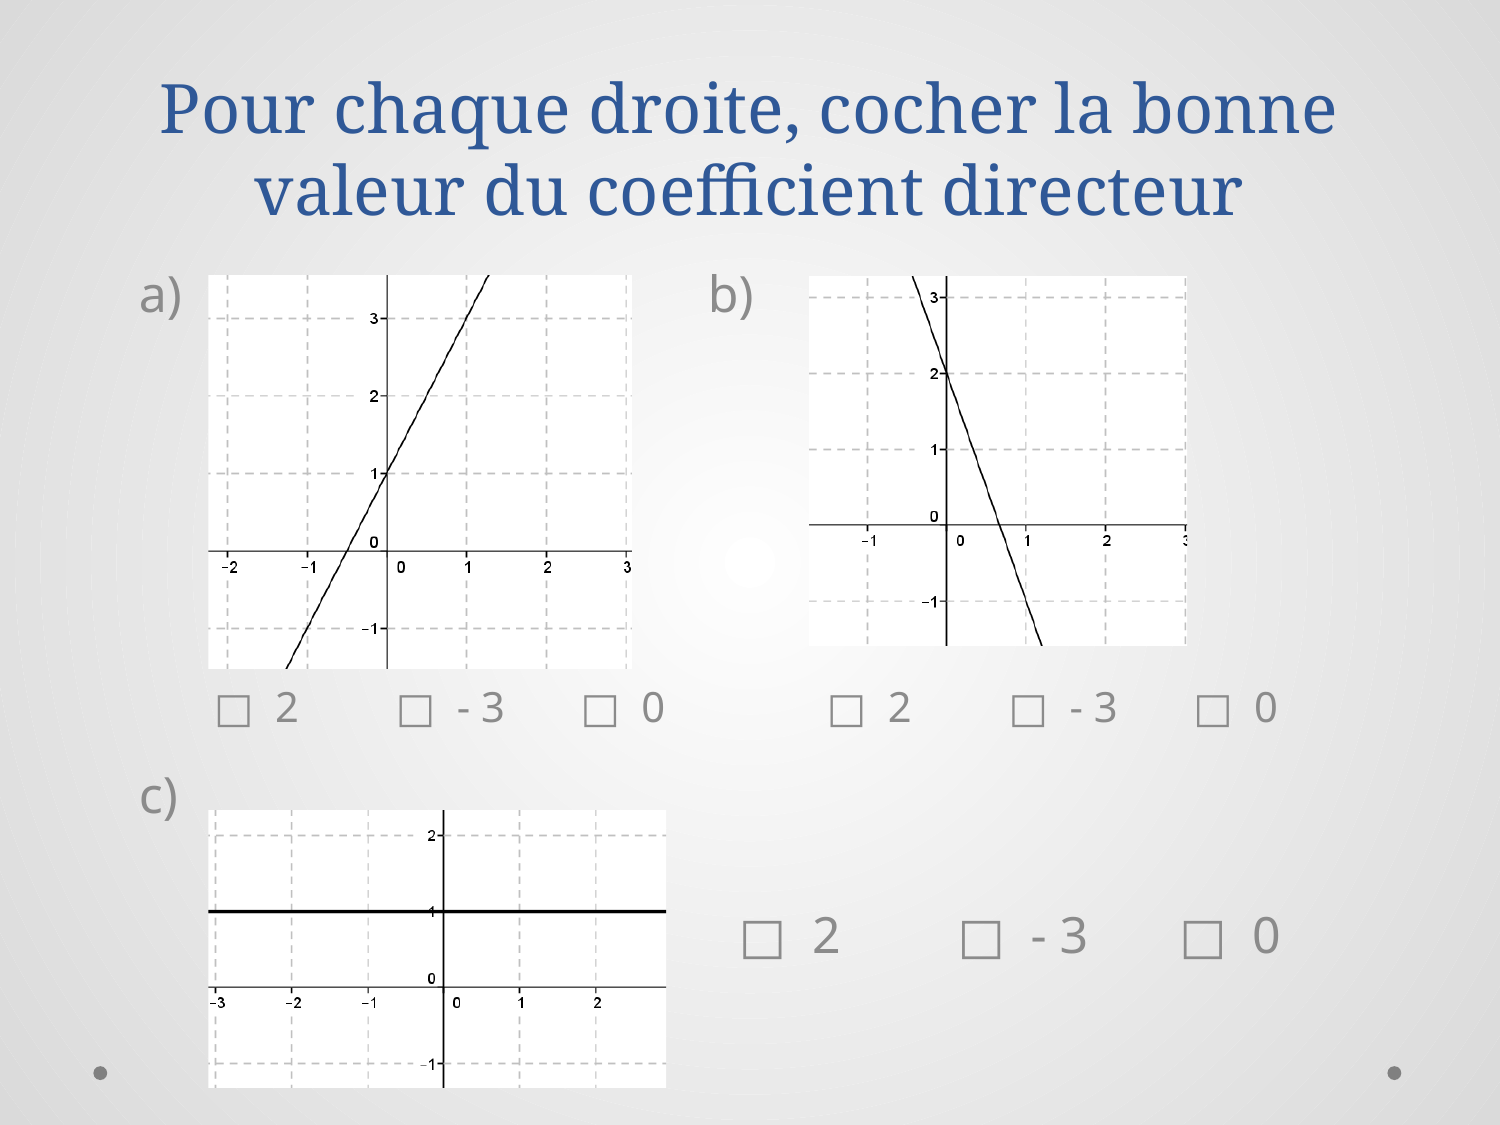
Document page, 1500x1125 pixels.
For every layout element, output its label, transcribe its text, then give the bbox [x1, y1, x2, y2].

picture [208, 275, 633, 669]
title Pour chaque droite, cocher la bonne valeur du coefficient directeur [112, 54, 1388, 237]
picture [208, 810, 667, 1088]
picture [808, 275, 1188, 646]
subtitle b) □ 2 □ - 3 □ 0 □ 2 □ - 3 □ 0 c) □ 2 □ - 3 □ 0 [123, 255, 1365, 1035]
